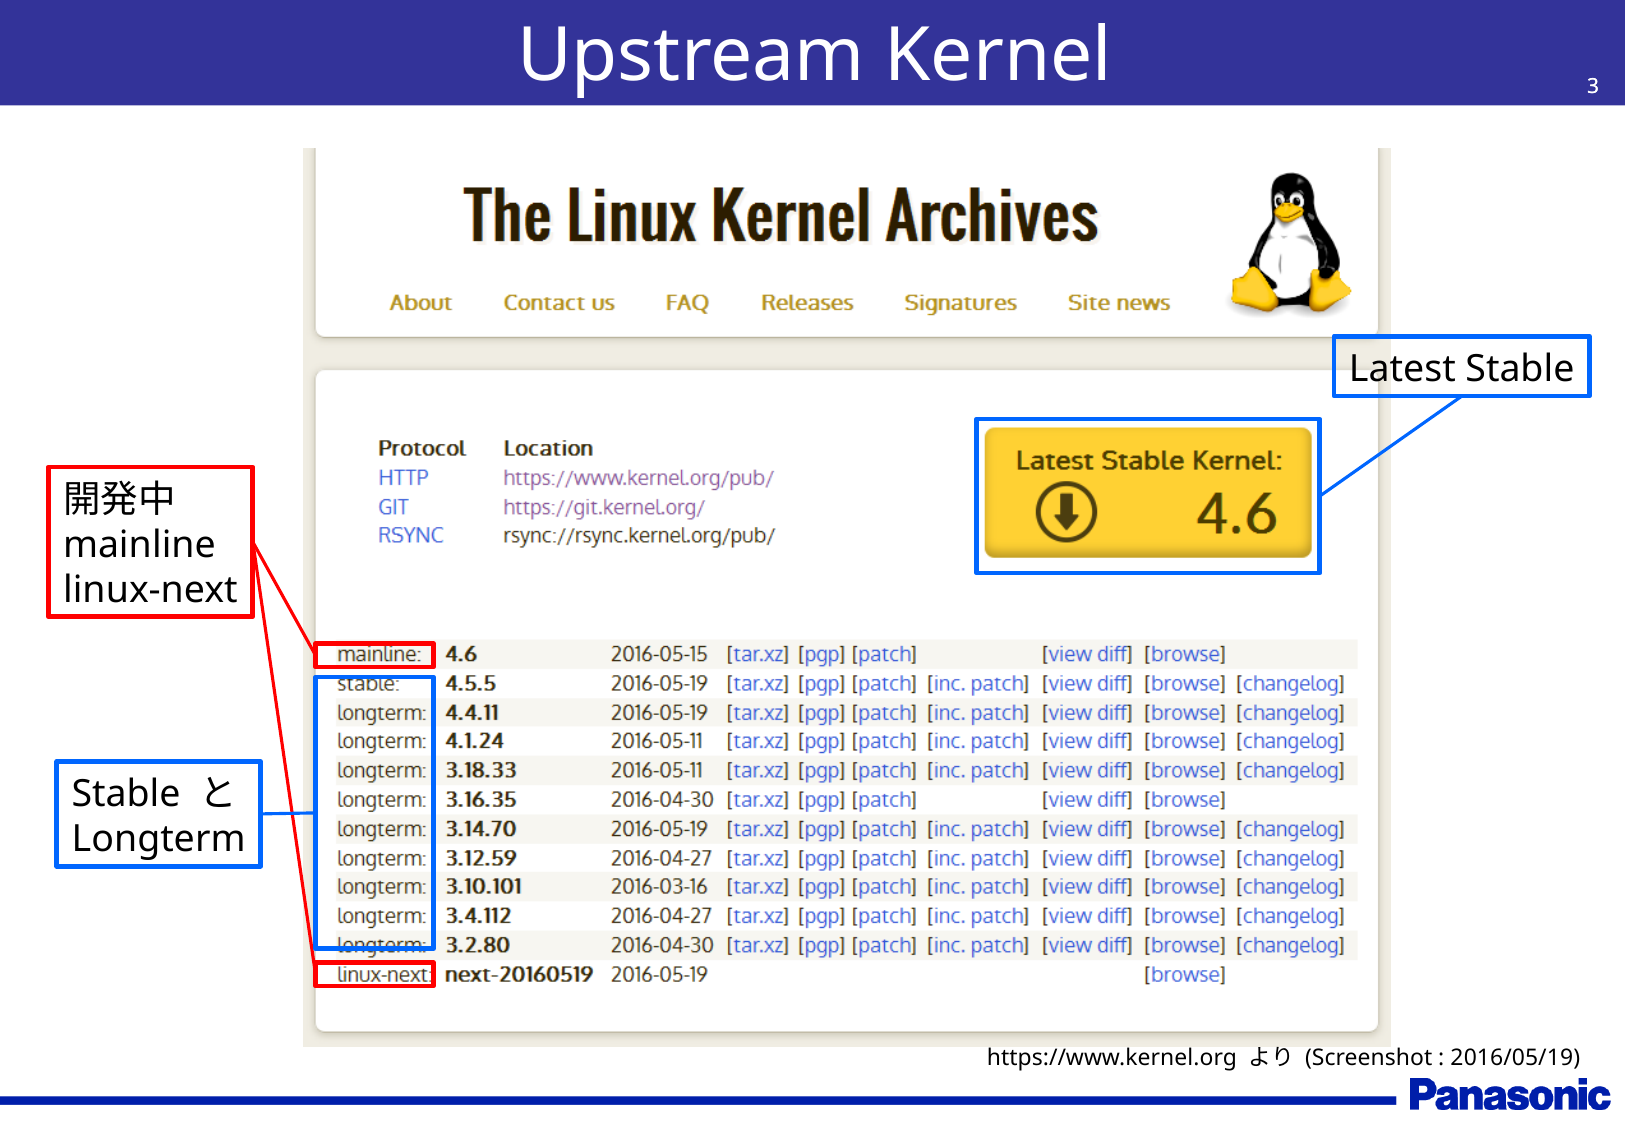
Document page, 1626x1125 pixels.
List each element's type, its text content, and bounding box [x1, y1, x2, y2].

text_box https://www.kernel.org より (Screenshot : 2016/05/19) [972, 1035, 1596, 1078]
slide_number 3 [1522, 65, 1615, 106]
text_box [1319, 396, 1463, 497]
picture [303, 148, 1391, 1047]
picture [0, 1077, 1616, 1110]
text_box 開発中 mainline linux-next [48, 467, 253, 617]
title Upstream Kernel [83, 0, 1547, 103]
text_box Stable と Longterm [56, 761, 261, 867]
text_box Latest Stable [1395, 336, 1590, 397]
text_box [268, 542, 316, 975]
